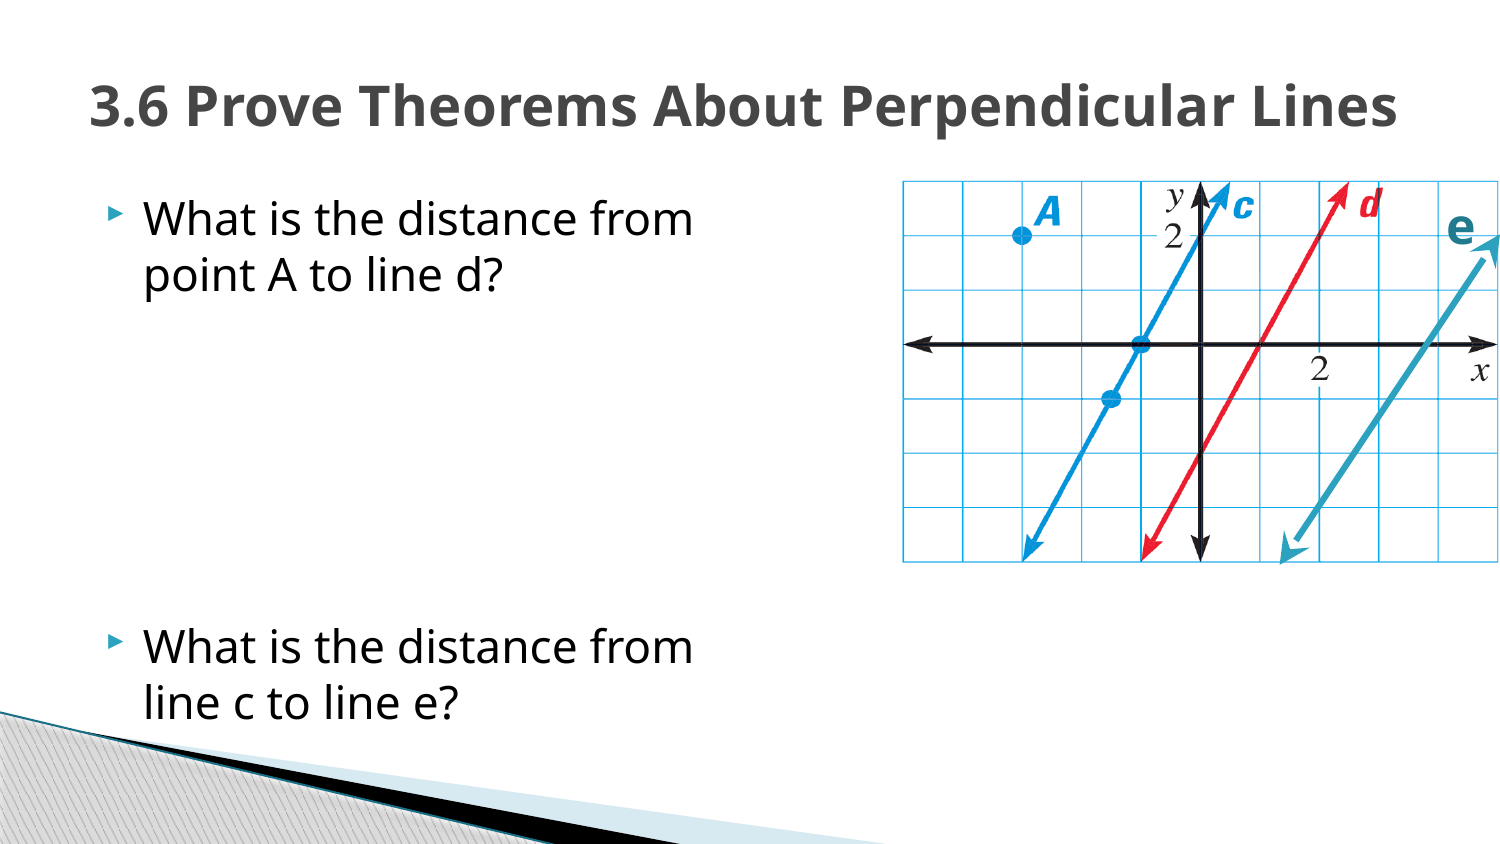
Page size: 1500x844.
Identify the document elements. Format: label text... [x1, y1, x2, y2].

title 3.6 Prove Theorems About Perpendicular Lines [75, 33, 1425, 175]
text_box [1279, 234, 1500, 566]
list What is the distance from point A to line d? What is the distance from line c to line e? [75, 182, 788, 740]
picture [899, 177, 1500, 566]
